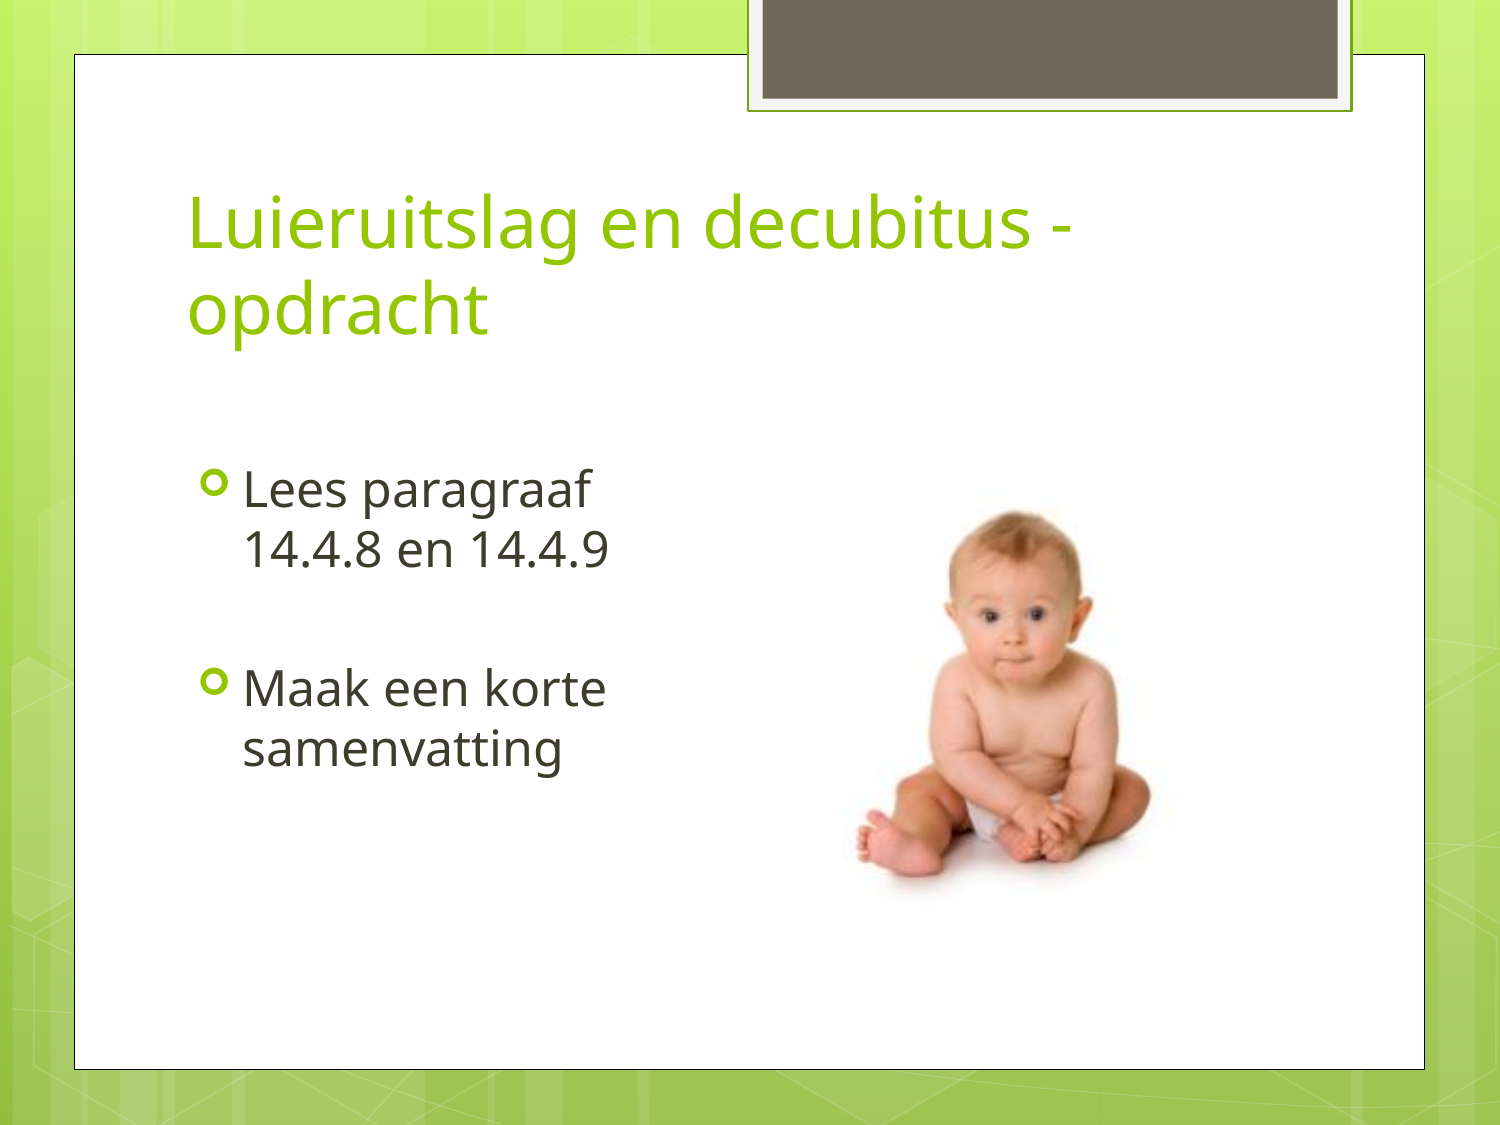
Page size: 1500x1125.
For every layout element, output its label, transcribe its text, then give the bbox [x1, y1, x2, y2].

title Luieruitslag en decubitus - opdracht [171, 168, 1324, 357]
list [808, 355, 1205, 959]
list Lees paragraaf 14.4.8 en 14.4.9 Maak een korte samenvatting [171, 379, 732, 953]
